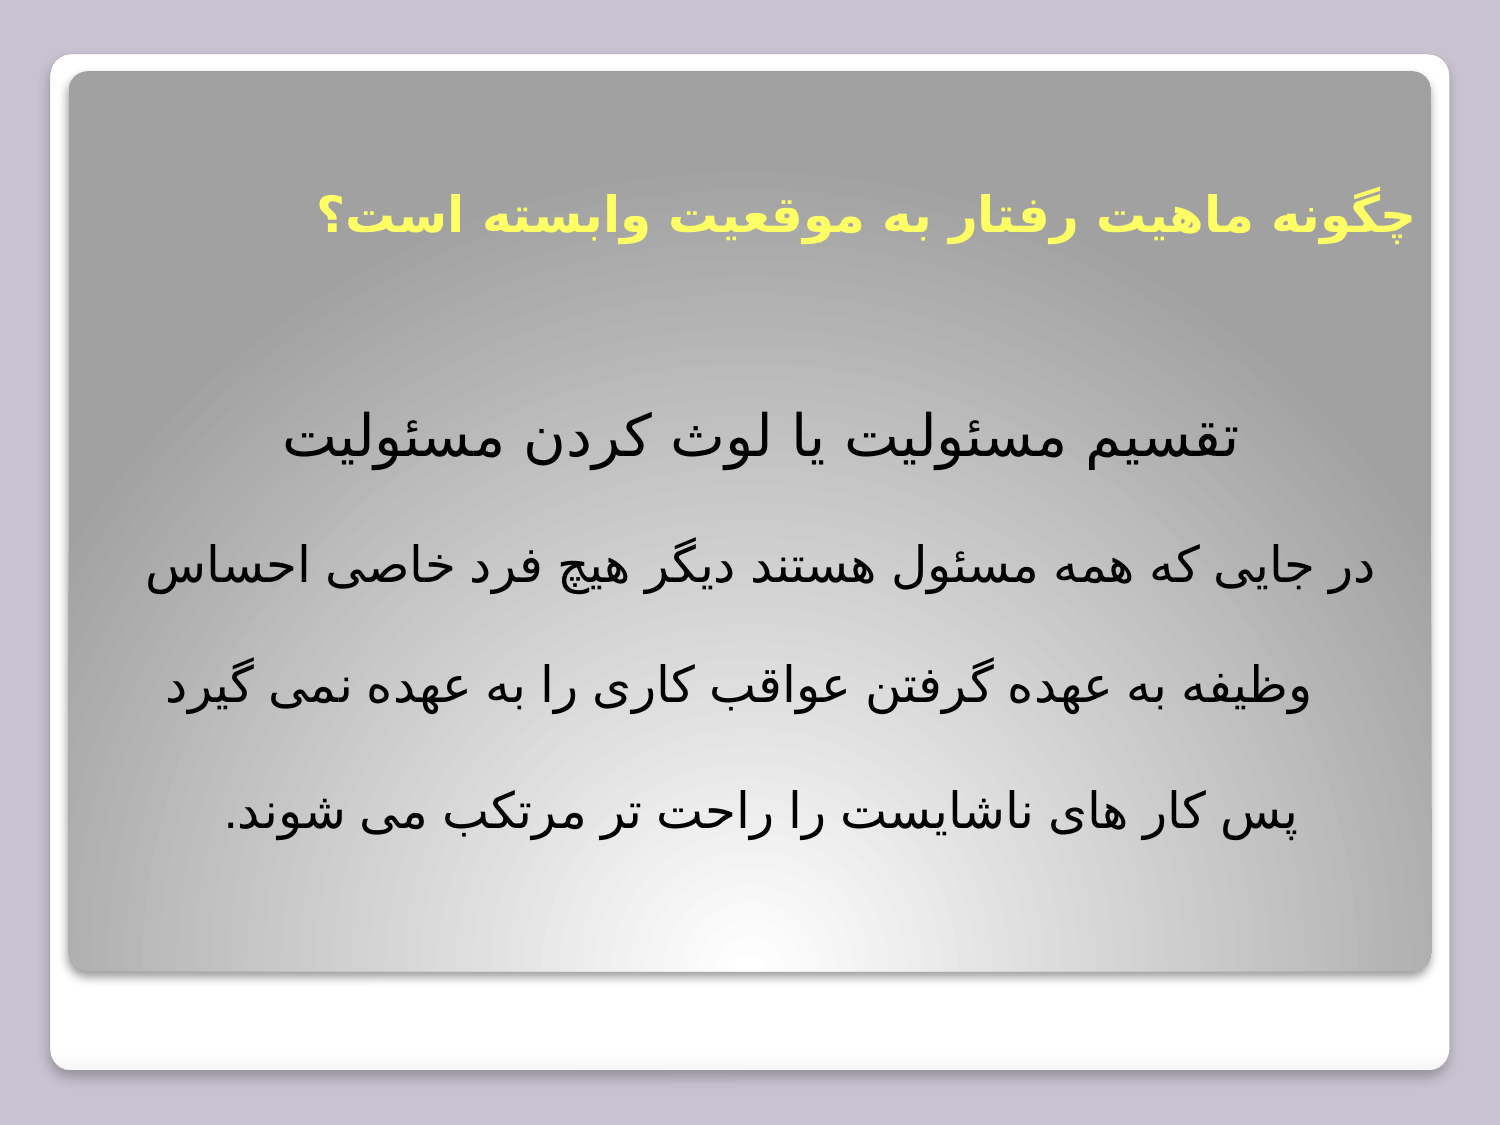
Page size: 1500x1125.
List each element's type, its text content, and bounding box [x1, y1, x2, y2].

title چگونه ماهیت رفتار به موقعیت وابسته است؟ [82, 62, 1432, 250]
list تقسیم مسئولیت یا لوث کردن مسئولیت در جایی که همه مسئول هستند دیگر هیچ فرد خاصی احساس وظیفه به عهده گرفتن عواقب کاری را به عهده نمی گیرد پس کار های ناشایست را راحت تر مرتکب می شوند. [82, 312, 1425, 1000]
